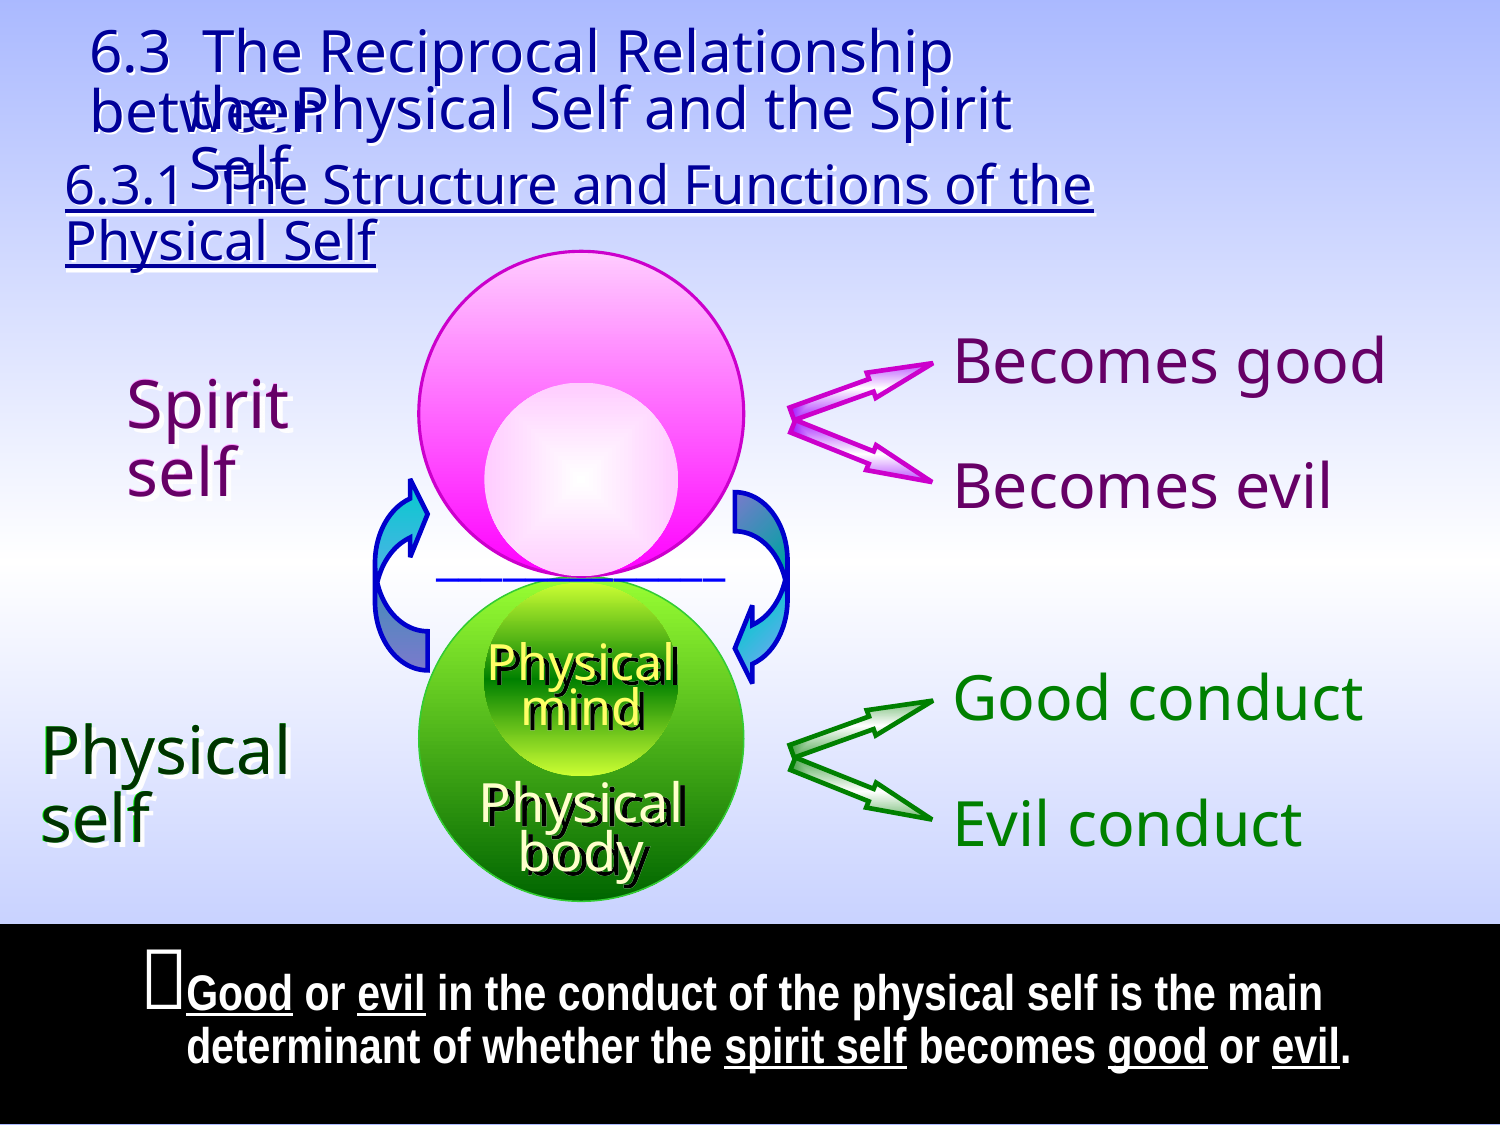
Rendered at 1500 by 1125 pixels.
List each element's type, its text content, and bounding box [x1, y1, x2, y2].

text_box 6.3.1 The Structure and Functions of the Physical Self [50, 153, 1275, 279]
text_box Physical body [443, 776, 719, 889]
text_box Becomes evil [937, 450, 1438, 529]
text_box Physical self [25, 712, 413, 863]
text_box [0, 924, 1500, 1124]
text_box [511, 747, 651, 776]
text_box Physical mind [468, 696, 694, 743]
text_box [124, 962, 1426, 1082]
text_box [789, 363, 934, 420]
text_box [789, 700, 934, 758]
text_box Evil conduct [937, 787, 1413, 867]
text_box Spirit self [111, 366, 413, 518]
text_box [484, 382, 678, 473]
text_box [790, 420, 933, 483]
text_box [597, 696, 744, 813]
text_box [530, 893, 633, 902]
text_box [418, 280, 744, 473]
text_box Good conduct [937, 662, 1450, 741]
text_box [74, 17, 1101, 150]
text_box [790, 757, 933, 820]
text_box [374, 474, 788, 688]
text_box Becomes good [937, 324, 1488, 404]
text_box [418, 696, 565, 825]
